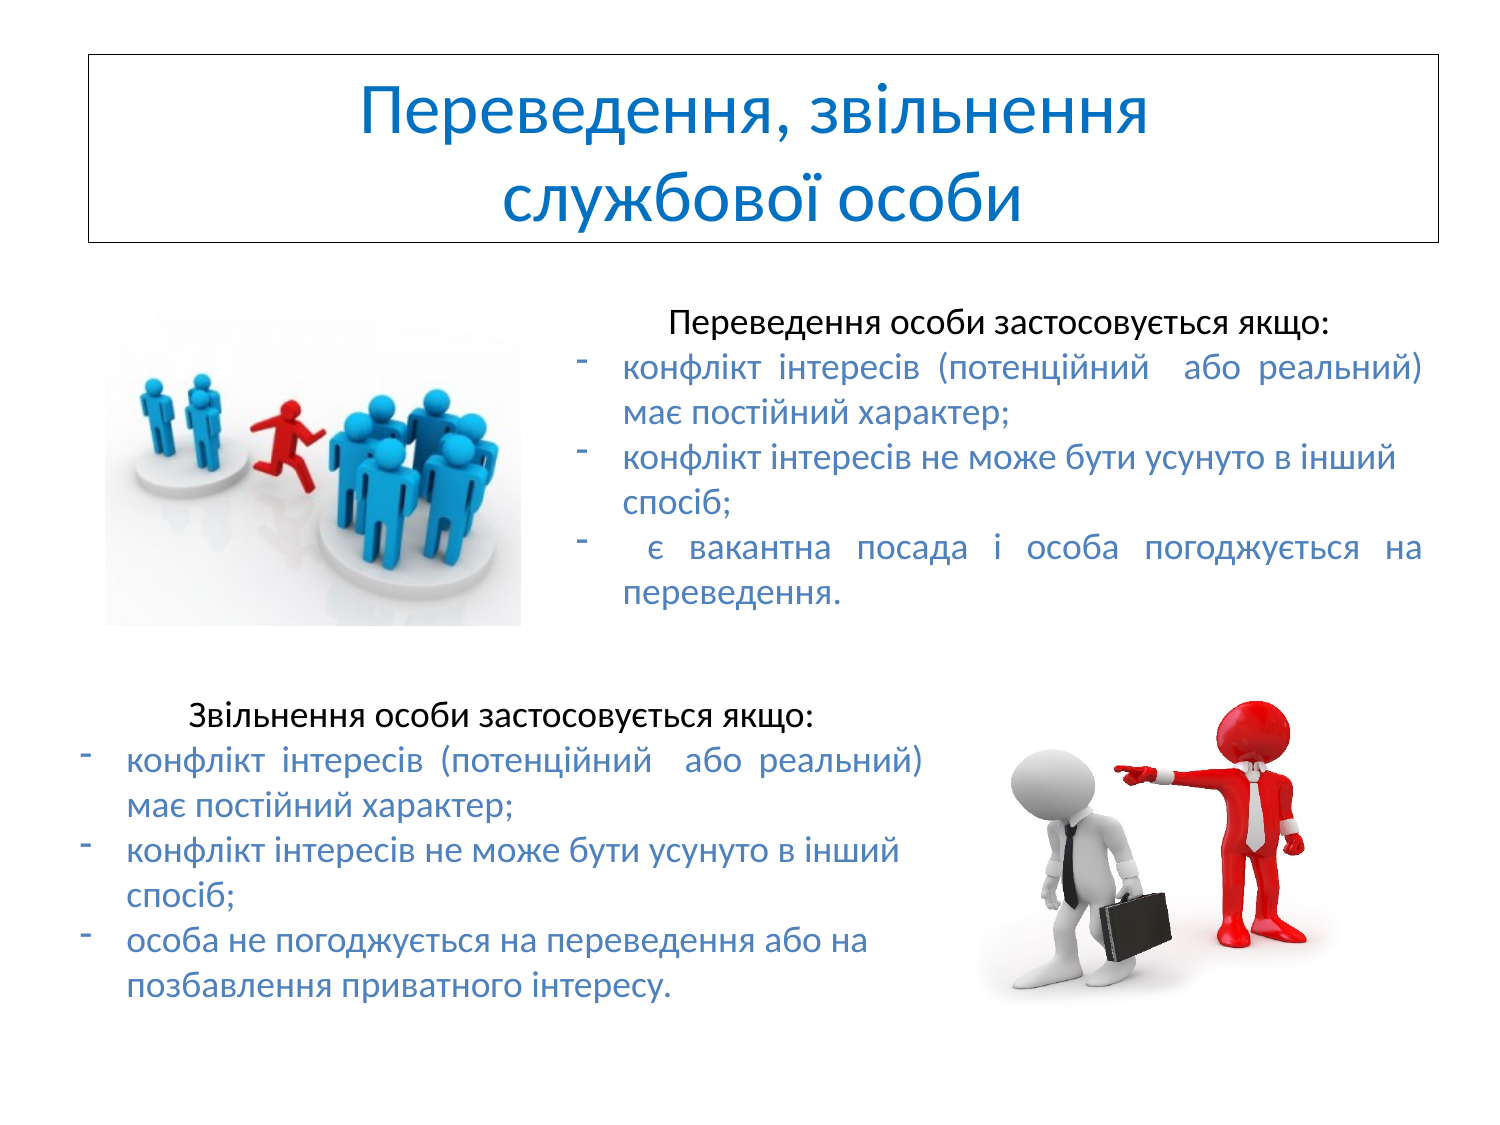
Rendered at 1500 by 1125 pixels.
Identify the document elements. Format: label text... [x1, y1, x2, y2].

text_box Звільнення особи застосовується якщо: конфлікт інтересів (потенційний або реальний) має постійний характер; конфлікт інтересів не може бути усунуто в інший спосіб; особа не погоджується на переведення або на позбавлення приватного інтересу. [63, 679, 941, 1061]
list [950, 694, 1356, 1021]
picture [105, 314, 521, 626]
text_box Переведення особи застосовується якщо: конфлікт інтересів (потенційний або реальний) має постійний характер; конфлікт інтересів не може бути усунуто в інший спосіб; є вакантна посада і особа погоджується на переведення. [559, 248, 1441, 660]
text_box Переведення, звільнення службової особи [88, 54, 1439, 243]
